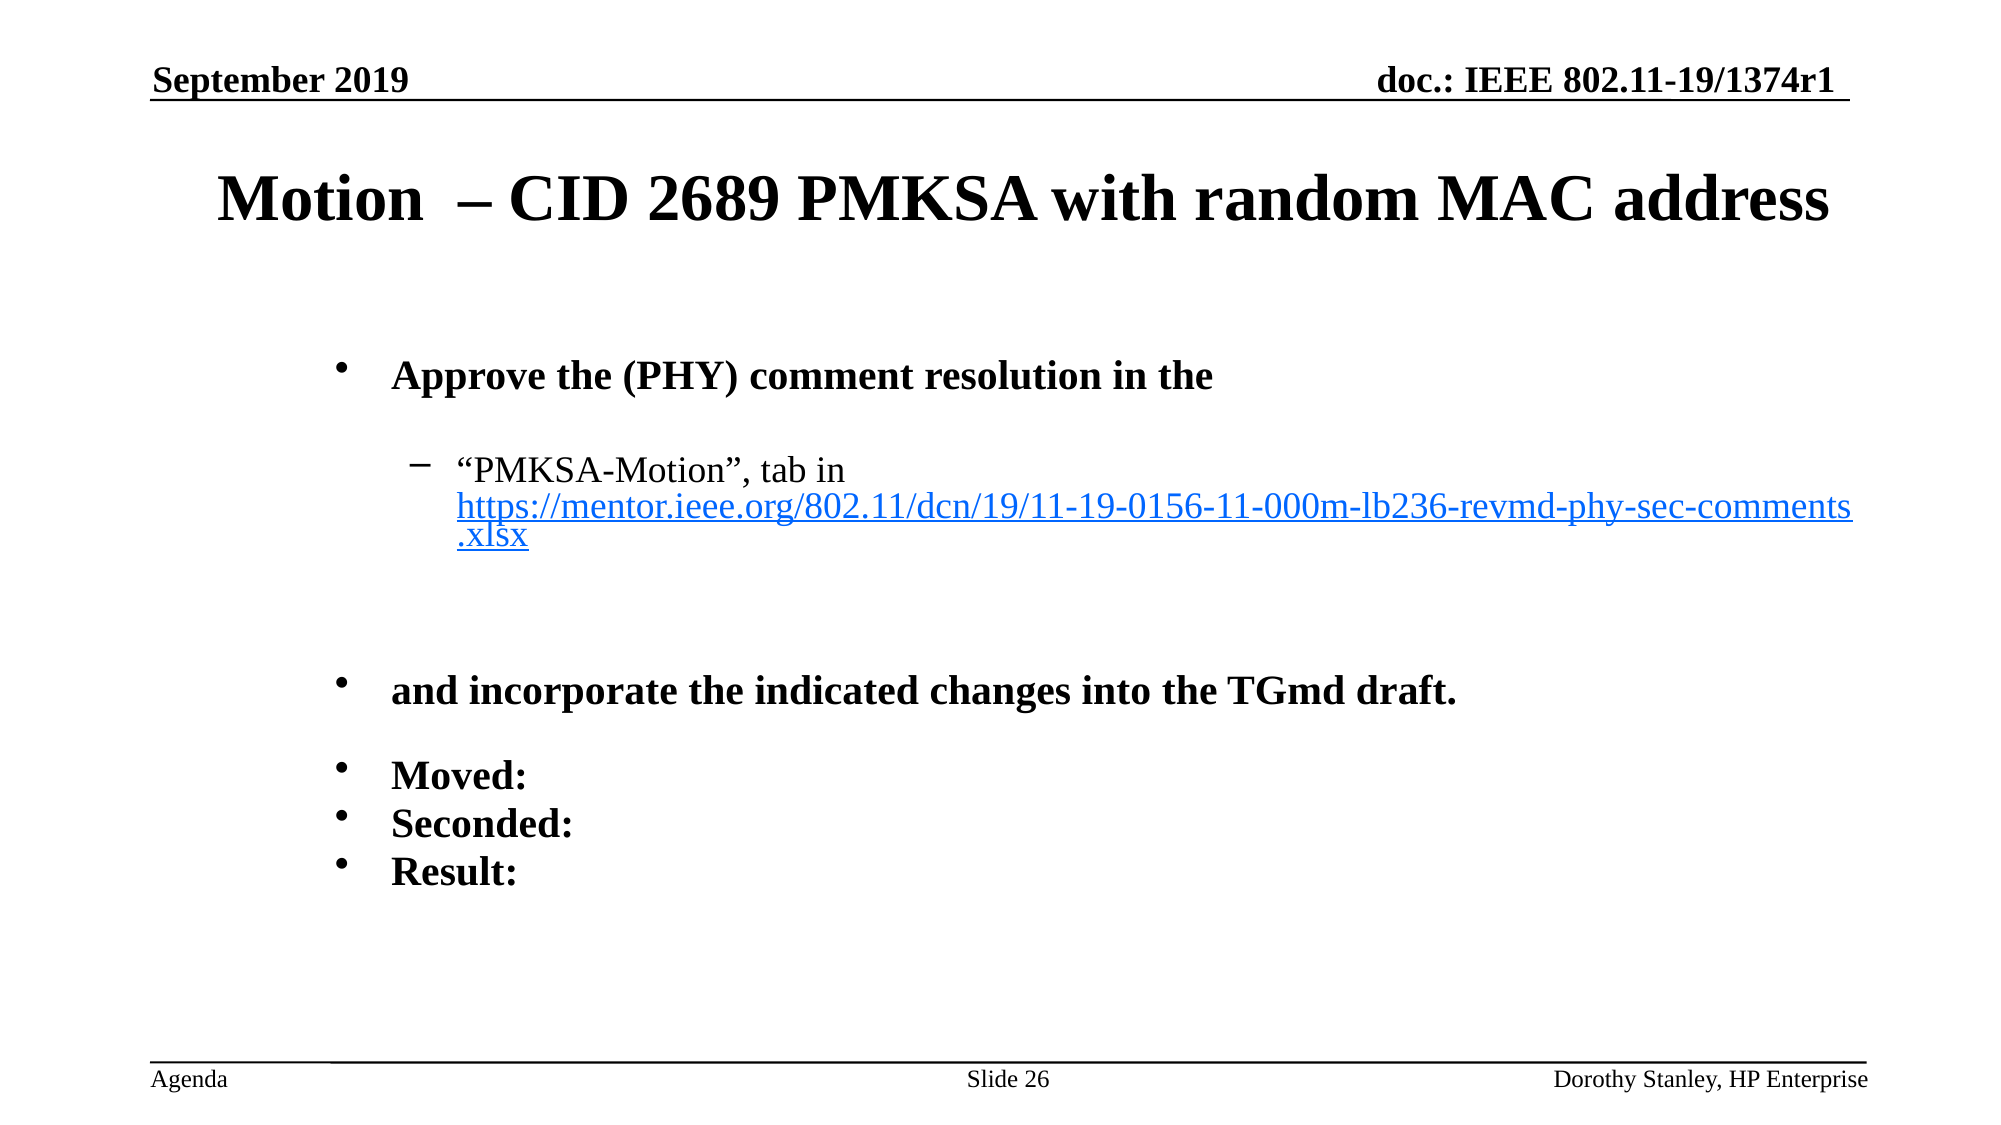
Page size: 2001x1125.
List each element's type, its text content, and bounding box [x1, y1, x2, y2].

title Motion – CID 2689 PMKSA with random MAC address [200, 106, 1850, 281]
list Approve the (PHY) comment resolution in the “PMKSA-Motion”, tab in https://mentor.ieee.org/802.11/dcn/19/11-19-0156-11-000m-lb236-revmd-phy-sec-comments.xlsx and incorporate the indicated changes into the TGmd draft. Moved: Seconded: Result: [319, 350, 1875, 861]
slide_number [152, 54, 567, 100]
slide_number Slide 26 [966, 1062, 1051, 1093]
footer Dorothy Stanley, HP Enterprise [1549, 1062, 1869, 1093]
